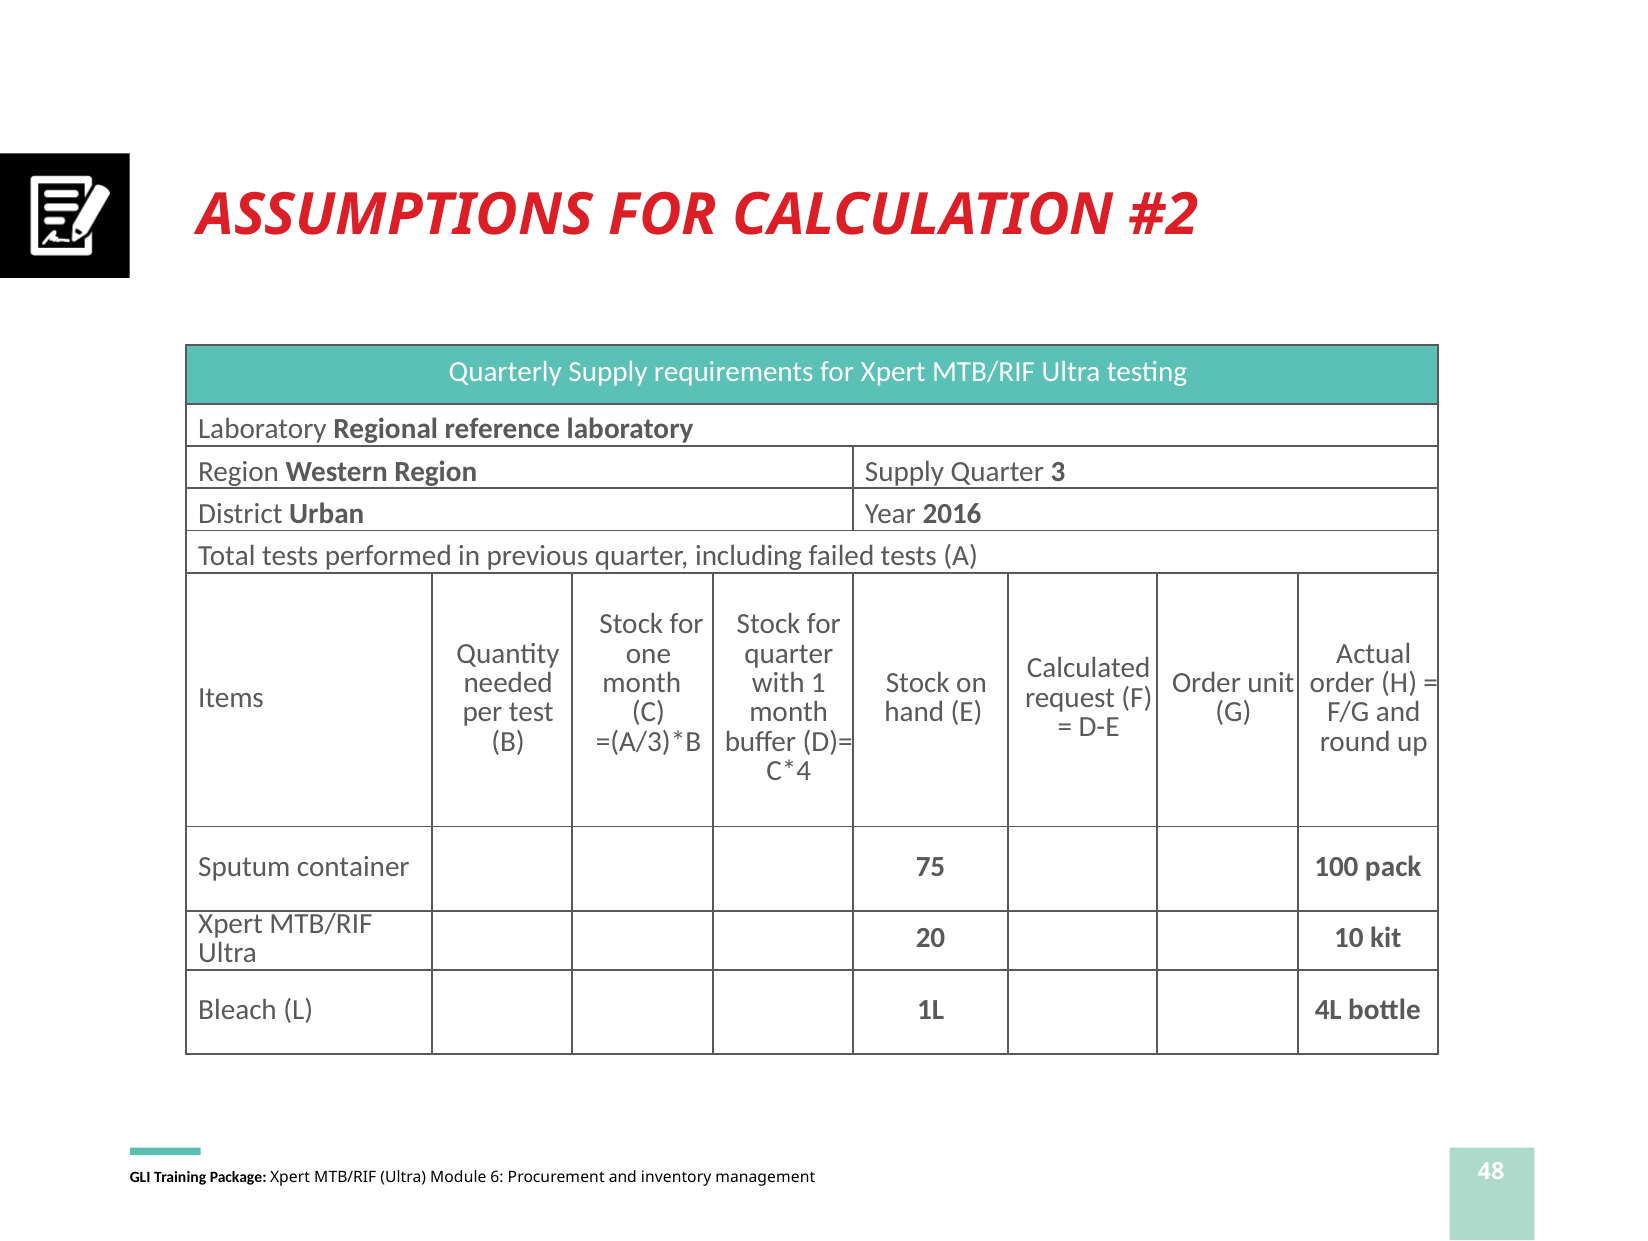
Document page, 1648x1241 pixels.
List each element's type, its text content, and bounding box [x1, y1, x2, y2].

table_cell 75 [854, 827, 1007, 910]
table_cell 1L [854, 971, 1007, 1053]
table_cell 10 kit [1299, 912, 1437, 969]
table_cell 20 [854, 912, 1007, 969]
table_cell Region Western Region [187, 447, 852, 487]
table_cell Year 2016 [854, 489, 1437, 530]
table_cell Total tests performed in previous quarter, including failed tests (A) [187, 531, 1437, 572]
table_cell Supply Quarter 3 [854, 447, 1437, 487]
table_cell Stock for quarter with 1 month buffer (D)= C*4 [714, 574, 852, 826]
table_cell [573, 971, 712, 1053]
table_cell 100 pack [1299, 827, 1437, 910]
table_cell Laboratory Regional reference laboratory [187, 405, 1437, 445]
table_cell Stock on hand (E) [854, 574, 1007, 826]
table_cell 4L bottle [1299, 971, 1437, 1053]
table_cell Stock for one month (C) =(A/3)*B [573, 574, 712, 826]
table_cell [714, 971, 852, 1053]
table_cell [433, 827, 571, 910]
table_header Quarterly Supply requirements for Xpert MTB/RIF Ultra testing [187, 346, 1437, 403]
table_cell [714, 912, 852, 969]
table_cell [433, 971, 571, 1053]
table_cell [1158, 971, 1297, 1053]
table_cell Order unit (G) [1158, 574, 1297, 826]
table_cell Calculated request (F) = D-E [1009, 574, 1156, 826]
table_cell [714, 827, 852, 910]
table_cell [1009, 912, 1156, 969]
table_cell Bleach (L) [187, 971, 431, 1053]
table_cell Actual order (H) = F/G and round up [1299, 574, 1437, 826]
table_cell [1158, 912, 1297, 969]
title ASSUMPTIONS FOR CALCULATION #2 [197, 153, 1450, 278]
table_cell [573, 912, 712, 969]
table_cell [433, 912, 571, 969]
table_cell Items [187, 574, 431, 826]
table_cell District Urban [187, 489, 852, 530]
table_cell Quantity needed per test (B) [433, 574, 571, 826]
table_cell [1009, 827, 1156, 910]
table_cell [1158, 827, 1297, 910]
table_cell Xpert MTB/RIF Ultra [187, 912, 431, 969]
picture [12, 158, 122, 270]
table_cell Sputum container [187, 827, 431, 910]
table_cell [573, 827, 712, 910]
table_cell [1009, 971, 1156, 1053]
